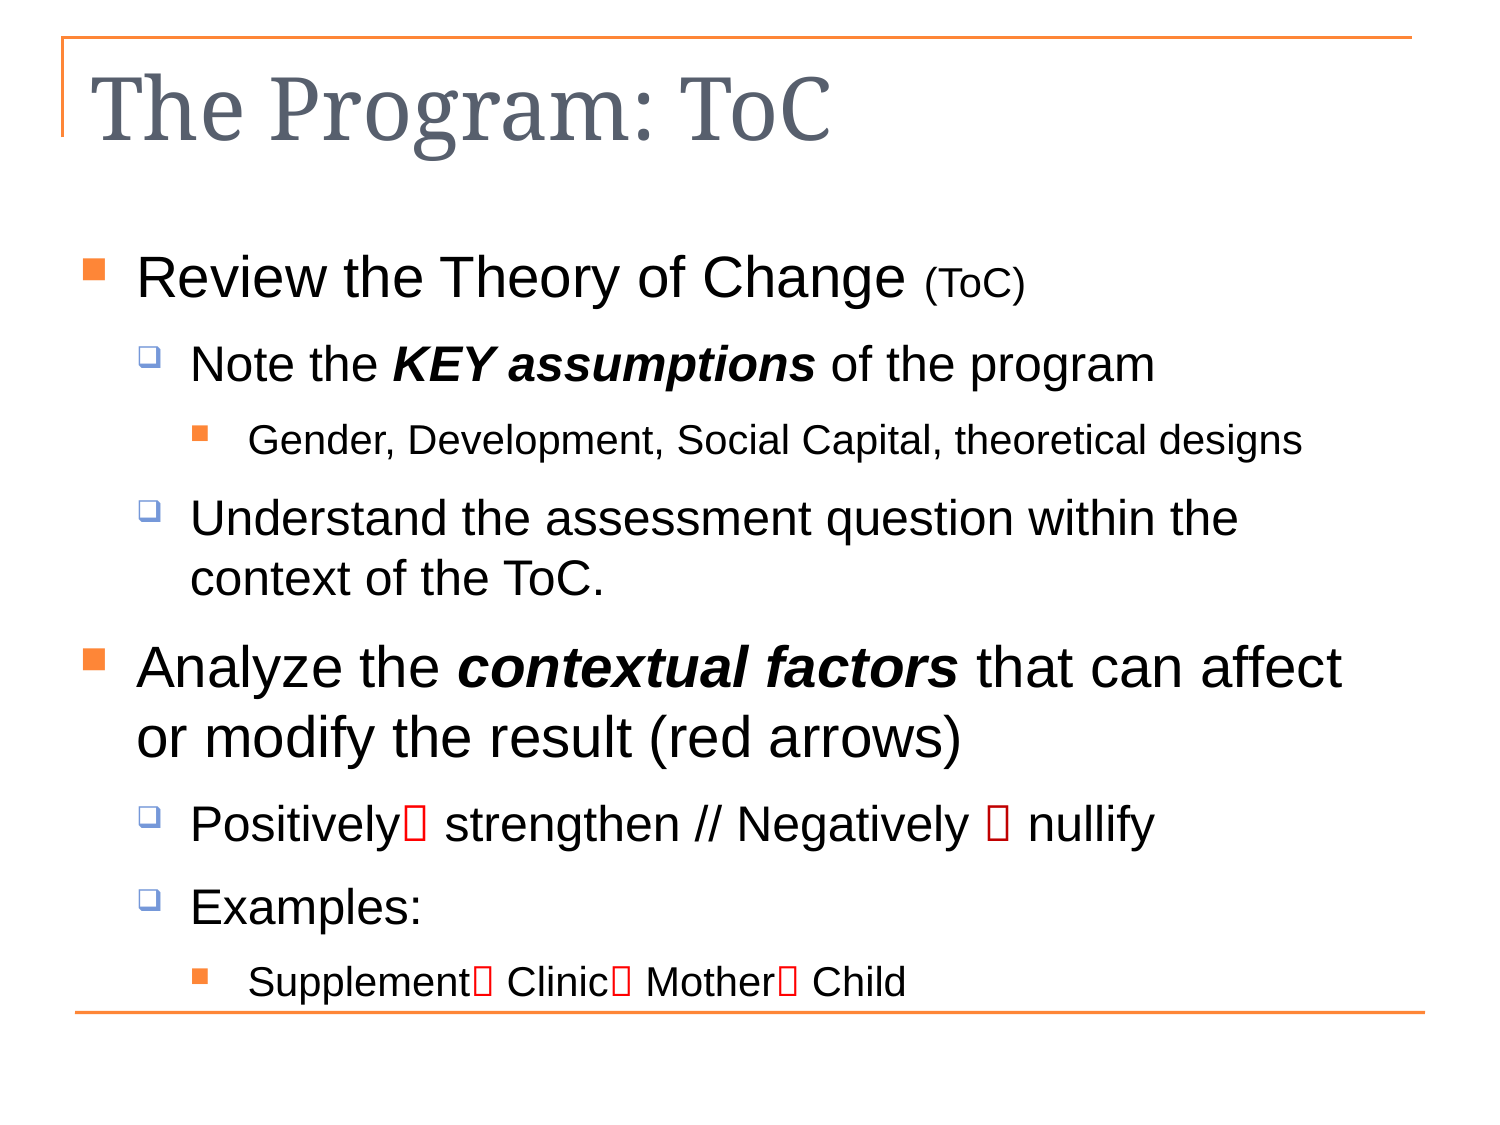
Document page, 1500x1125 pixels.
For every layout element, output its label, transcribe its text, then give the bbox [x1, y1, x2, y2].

title The Program: ToC [75, 45, 1425, 173]
list Review the Theory of Change (ToC) Note the KEY assumptions of the program Gender, Development, Social Capital, theoretical designs Understand the assessment question within the context of the ToC. Analyze the contextual factors that can affect or modify the result (red arrows) Positively strengthen // Negatively  nullify Examples: Supplement Clinic Mother Child [64, 231, 1415, 1059]
